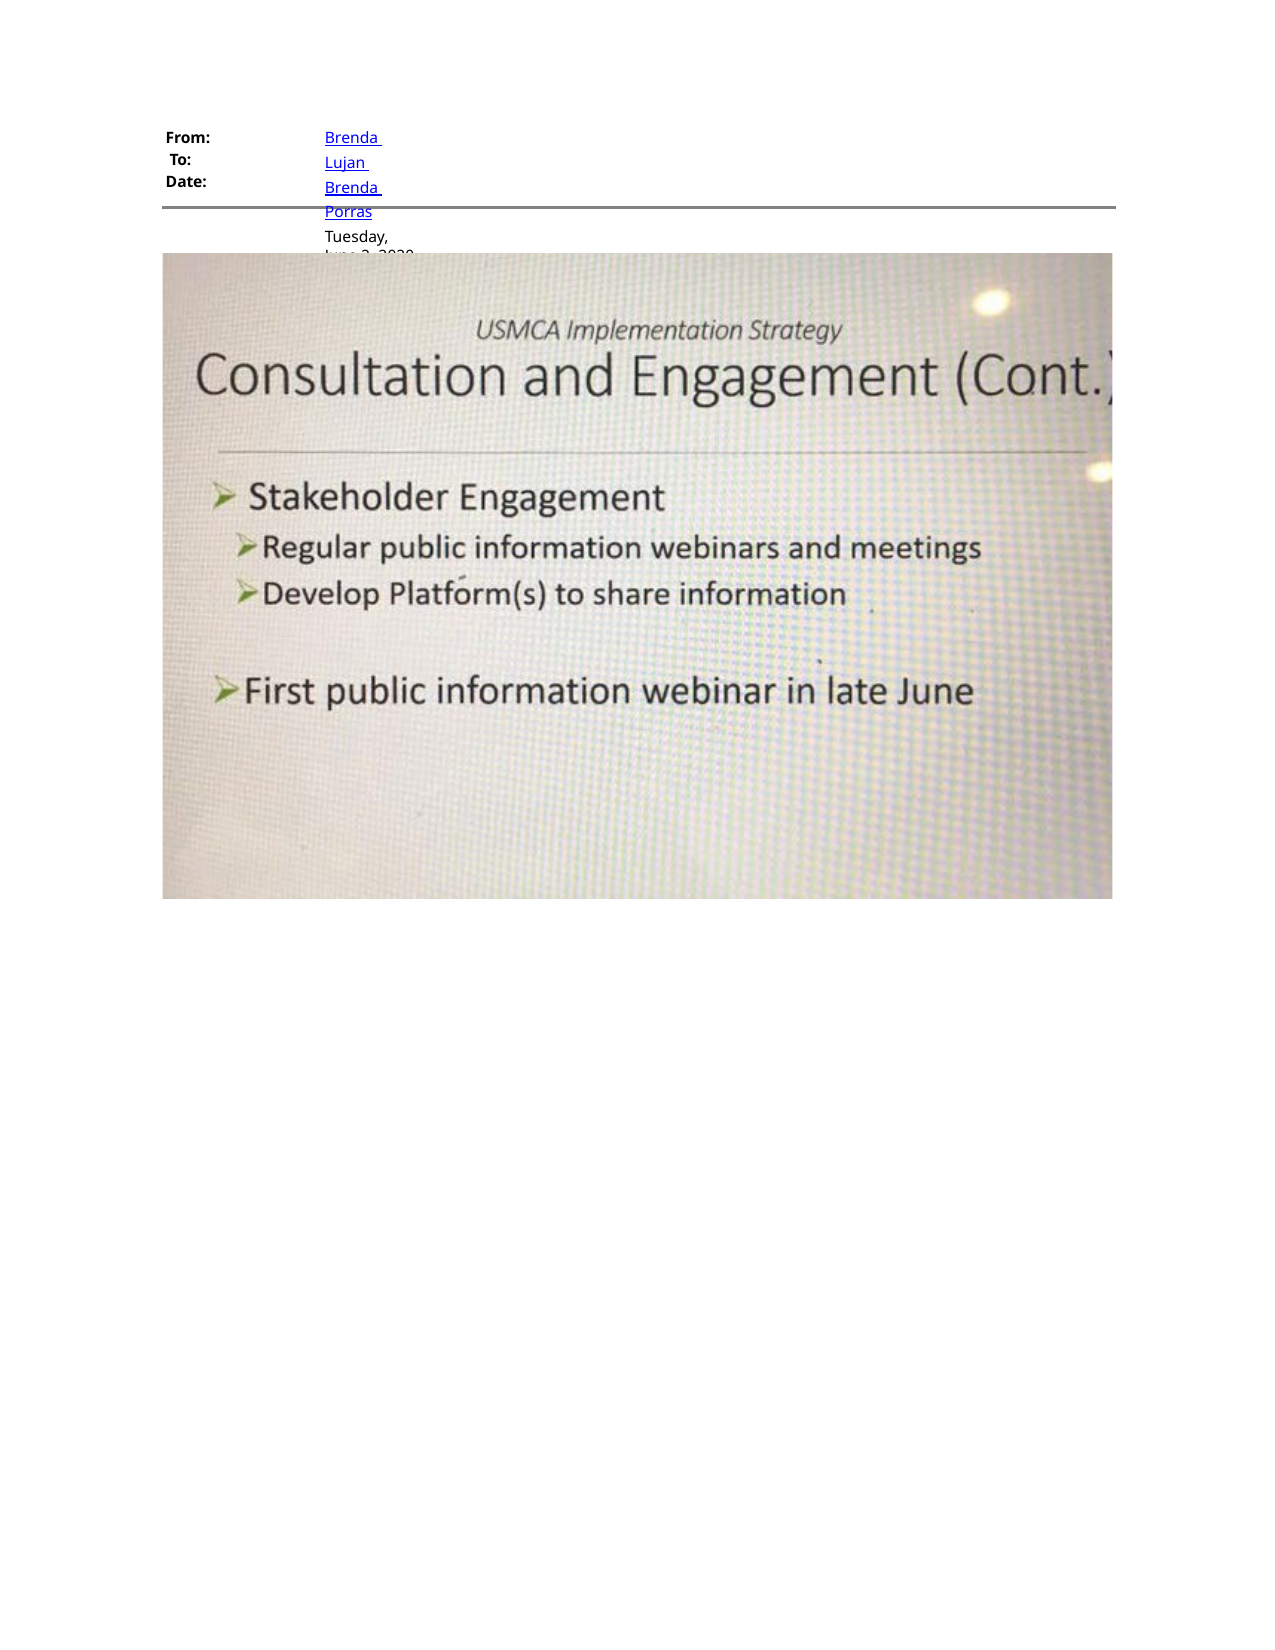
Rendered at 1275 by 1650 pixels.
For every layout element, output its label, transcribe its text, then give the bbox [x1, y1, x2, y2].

text_box [162, 253, 1113, 899]
text_box Brenda Lujan Brenda Porras Tuesday, June 2, 2020 12:07:50 PM [322, 122, 577, 253]
text_box From: To: Date: [163, 122, 214, 191]
